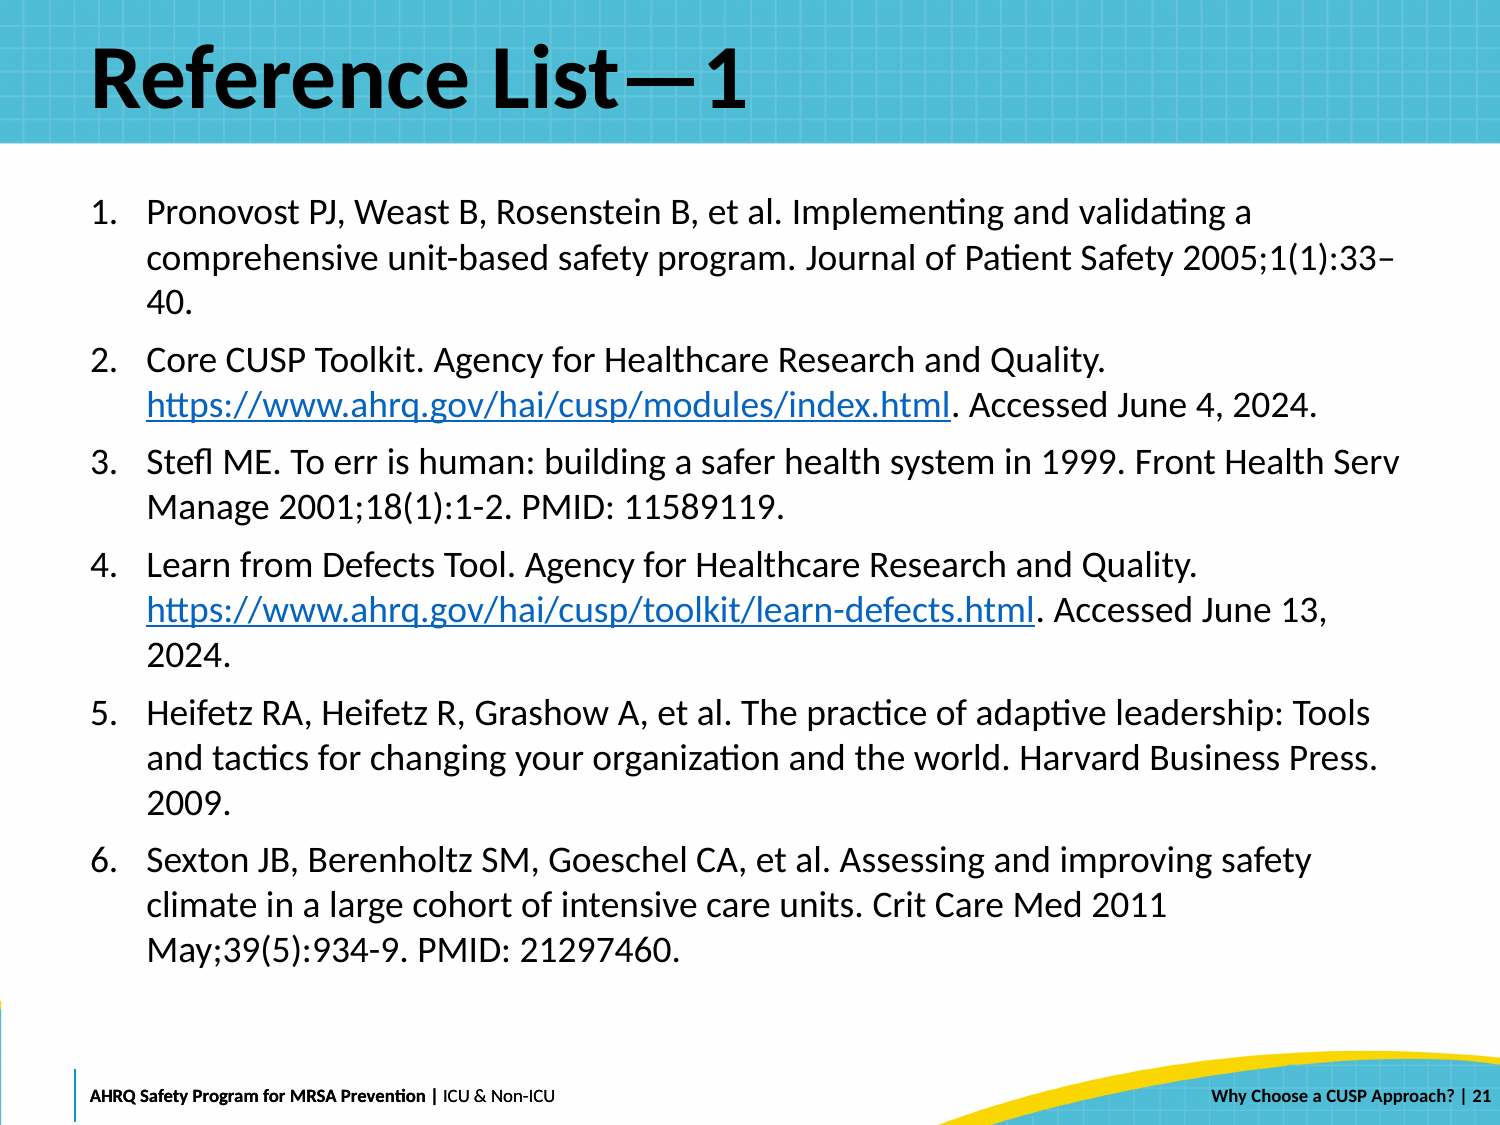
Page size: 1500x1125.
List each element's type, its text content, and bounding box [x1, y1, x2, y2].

picture [0, 0, 1500, 1125]
slide_number | 21 [1455, 1065, 1500, 1125]
title Reference List—1 [75, 0, 1425, 150]
list Pronovost PJ, Weast B, Rosenstein B, et al. Implementing and validating a comprehensive unit-based safety program. Journal of Patient Safety 2005;1(1):33–40. Core CUSP Toolkit. Agency for Healthcare Research and Quality. https://www.ahrq.gov/hai/cusp/modules/index.html. Accessed June 4, 2024. Stefl ME. To err is human: building a safer health system in 1999. Front Health Serv Manage 2001;18(1):1-2. PMID: 11589119. Learn from Defects Tool. Agency for Healthcare Research and Quality. https://www.ahrq.gov/hai/cusp/toolkit/learn-defects.html. Accessed June 13, 2024. Heifetz RA, Heifetz R, Grashow A, et al. The practice of adaptive leadership: Tools and tactics for changing your organization and the world. Harvard Business Press. 2009. Sexton JB, Berenholtz SM, Goeschel CA, et al. Assessing and improving safety climate in a large cohort of intensive care units. Crit Care Med 2011 May;39(5):934-9. PMID: 21297460. [75, 179, 1425, 1035]
